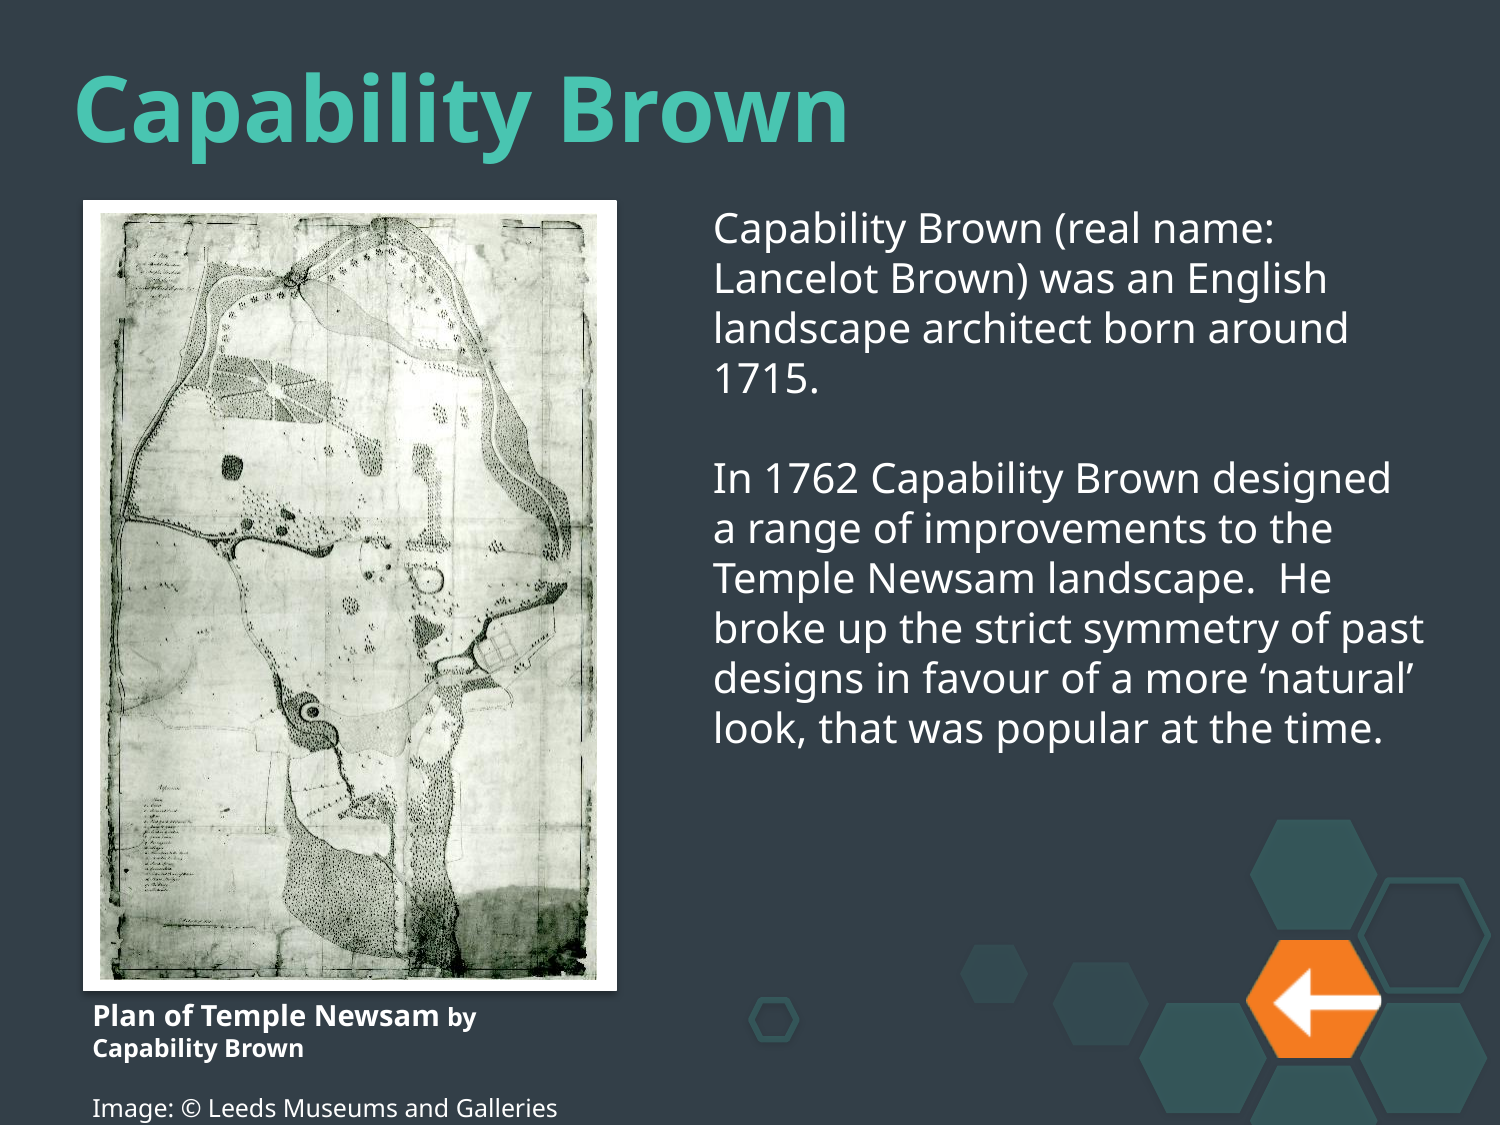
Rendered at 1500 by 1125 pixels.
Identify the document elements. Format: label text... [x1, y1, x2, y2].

text_box Capability Brown (real name: Lancelot Brown) was an English landscape architect born around 1715. In 1762 Capability Brown designed a range of improvements to the Temple Newsam landscape. He broke up the strict symmetry of past designs in favour of a more ‘natural’ look, that was popular at the time. [698, 194, 1440, 805]
text_box Plan of Temple Newsam by Capability Brown Image: © Leeds Museums and Galleries [77, 990, 654, 1125]
picture [1245, 940, 1382, 1058]
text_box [750, 819, 1489, 1125]
text_box Capability Brown [71, 51, 1378, 162]
picture [100, 213, 598, 980]
text_box [83, 200, 617, 991]
